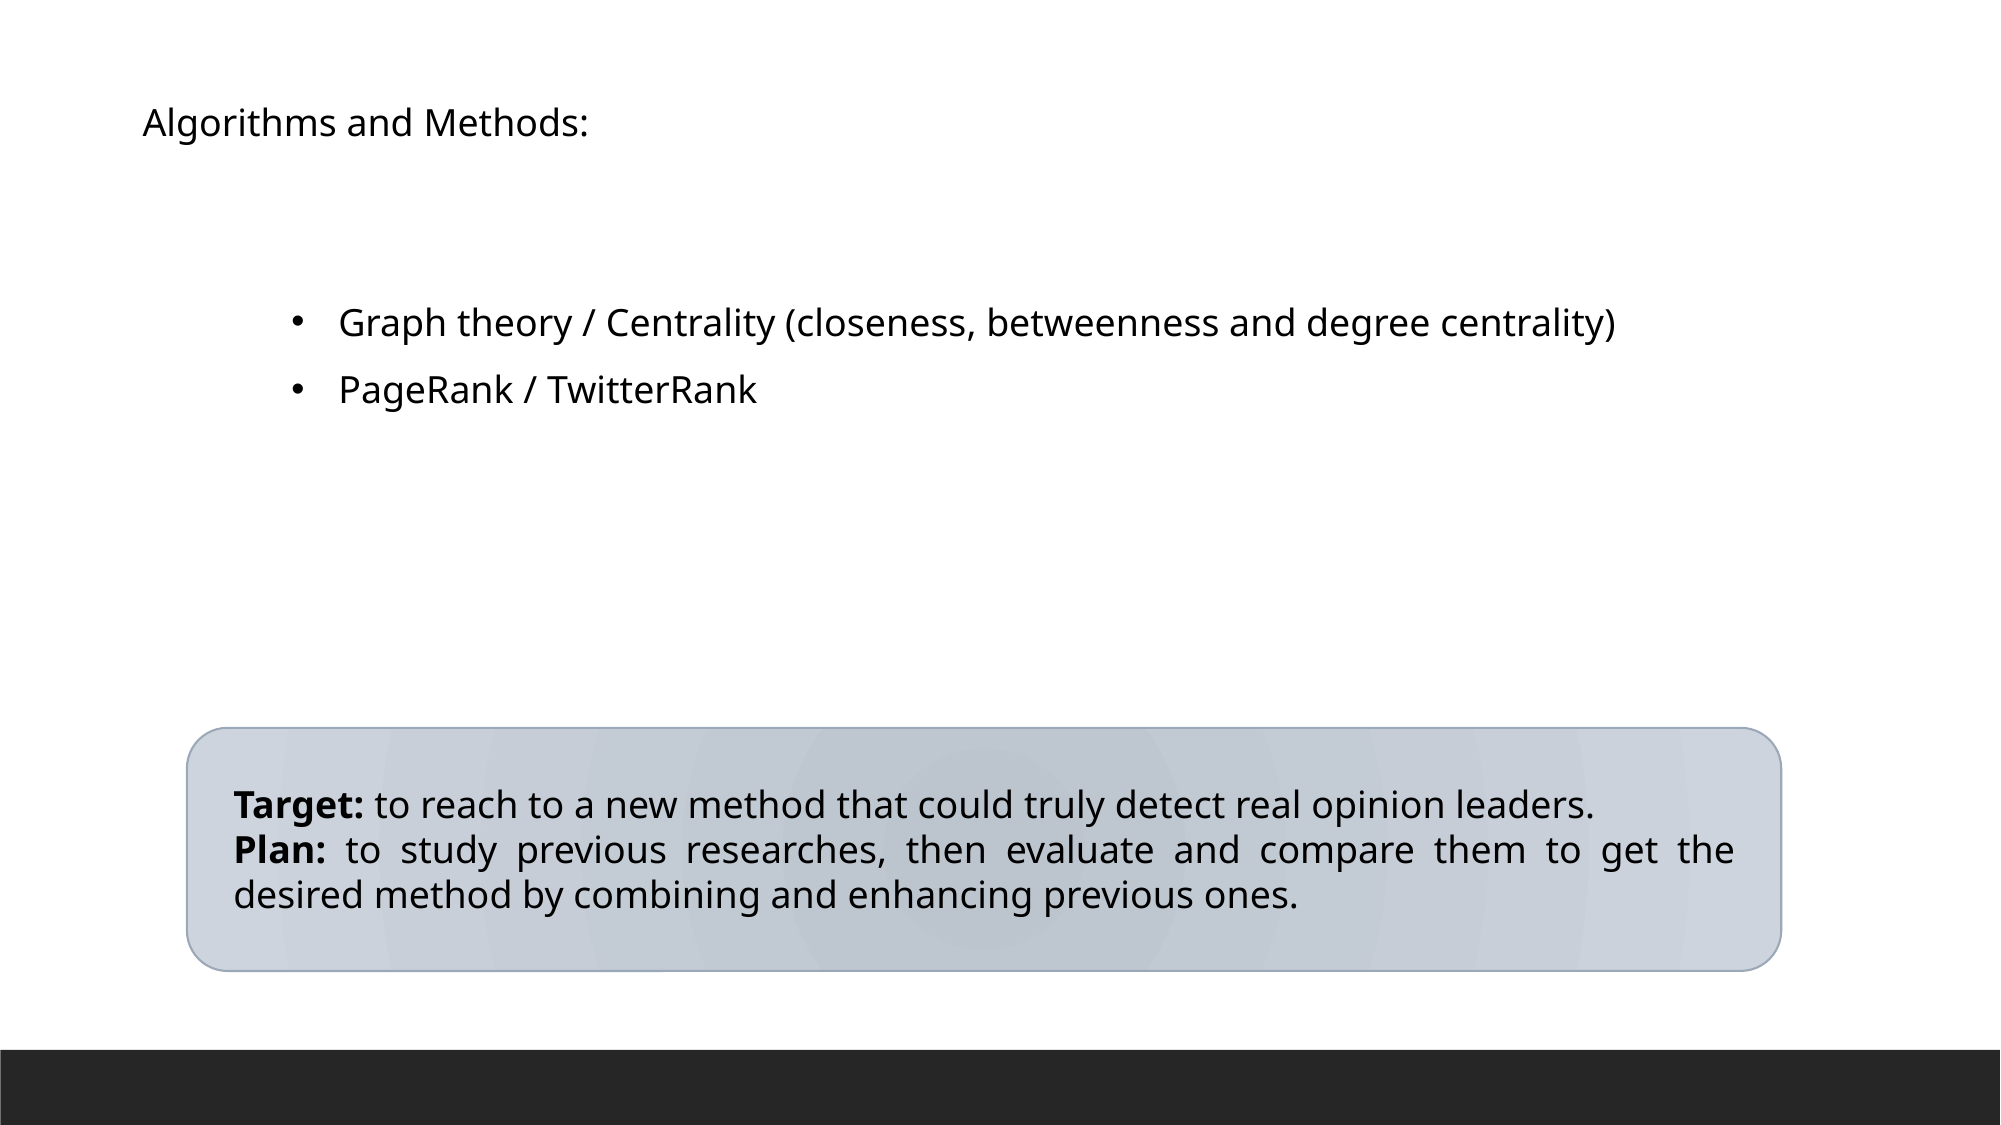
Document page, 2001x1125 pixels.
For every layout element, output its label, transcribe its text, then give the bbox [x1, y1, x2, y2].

text_box Graph theory / Centrality (closeness, betweenness and degree centrality) PageRank / TwitterRank [276, 268, 1724, 464]
text_box Target: to reach to a new method that could truly detect real opinion leaders. Plan: to study previous researches, then evaluate and compare them to get the desired method by combining and enhancing previous ones. [218, 751, 1752, 969]
text_box [185, 726, 1783, 973]
text_box Algorithms and Methods: [127, 91, 698, 151]
